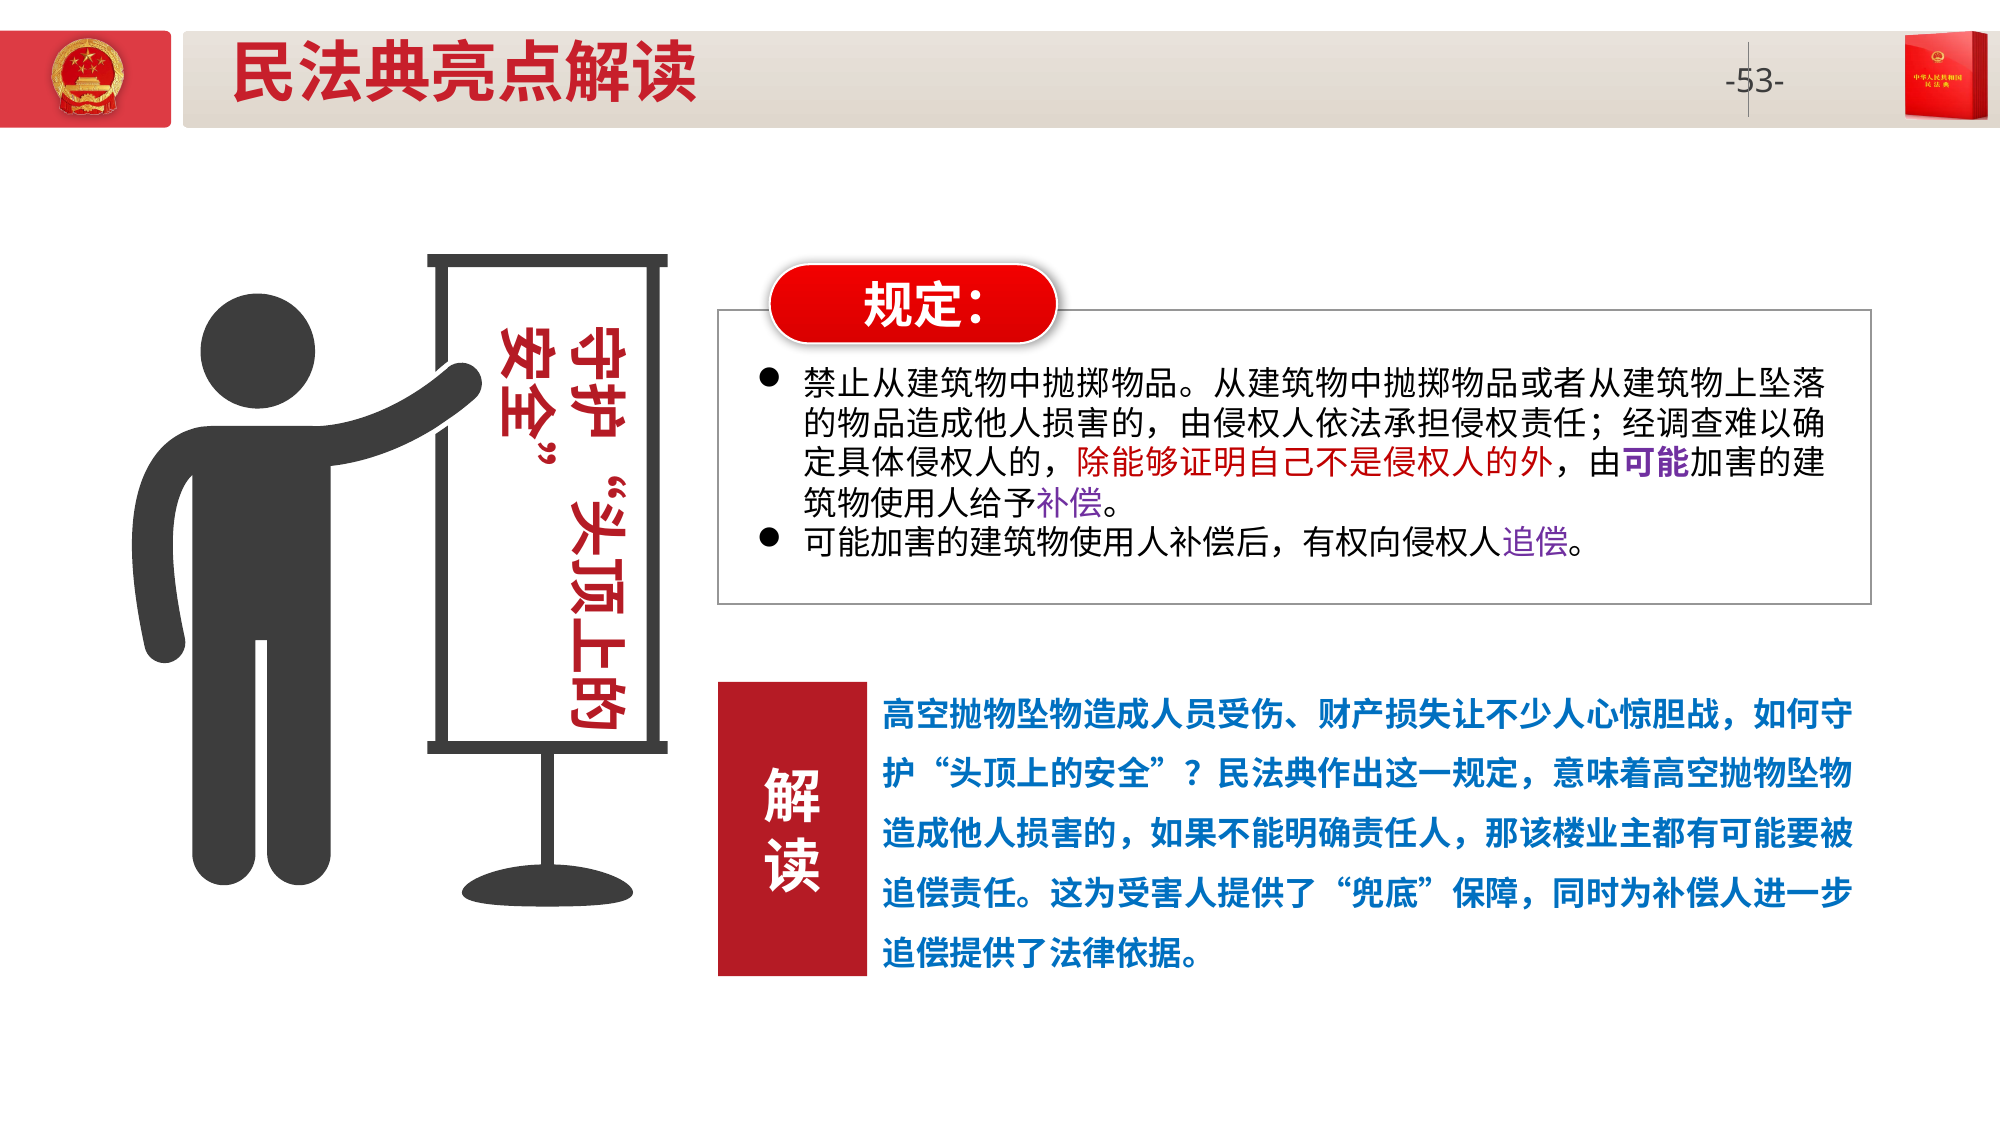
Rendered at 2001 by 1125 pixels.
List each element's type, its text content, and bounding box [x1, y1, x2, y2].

picture [1865, 22, 2001, 120]
text_box 规定： [769, 264, 1058, 344]
text_box 解 读 [717, 681, 868, 977]
title 民法典亮点解读 [215, 36, 1749, 115]
text_box 高空抛物坠物造成人员受伤、财产损失让不少人心惊胆战，如何守护“头顶上的安全”？民法典作出这一规定，意味着高空抛物坠物造成他人损害的，如果不能明确责任人，那该楼业主都有可能要被追偿责任。这为受害人提供了“兜底”保障，同时为补偿人进一步追偿提供了法律依据。 [868, 665, 1868, 980]
text_box [717, 309, 1872, 605]
text_box 禁止从建筑物中抛掷物品。从建筑物中抛掷物品或者从建筑物上坠落的物品造成他人损害的，由侵权人依法承担侵权责任；经调查难以确定具体侵权人的，除能够证明自己不是侵权人的外，由可能加害的建筑物使用人给予补偿。 可能加害的建筑物使用人补偿后，有权向侵权人追偿。 [742, 354, 1841, 569]
picture [44, 38, 127, 117]
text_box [131, 254, 668, 907]
